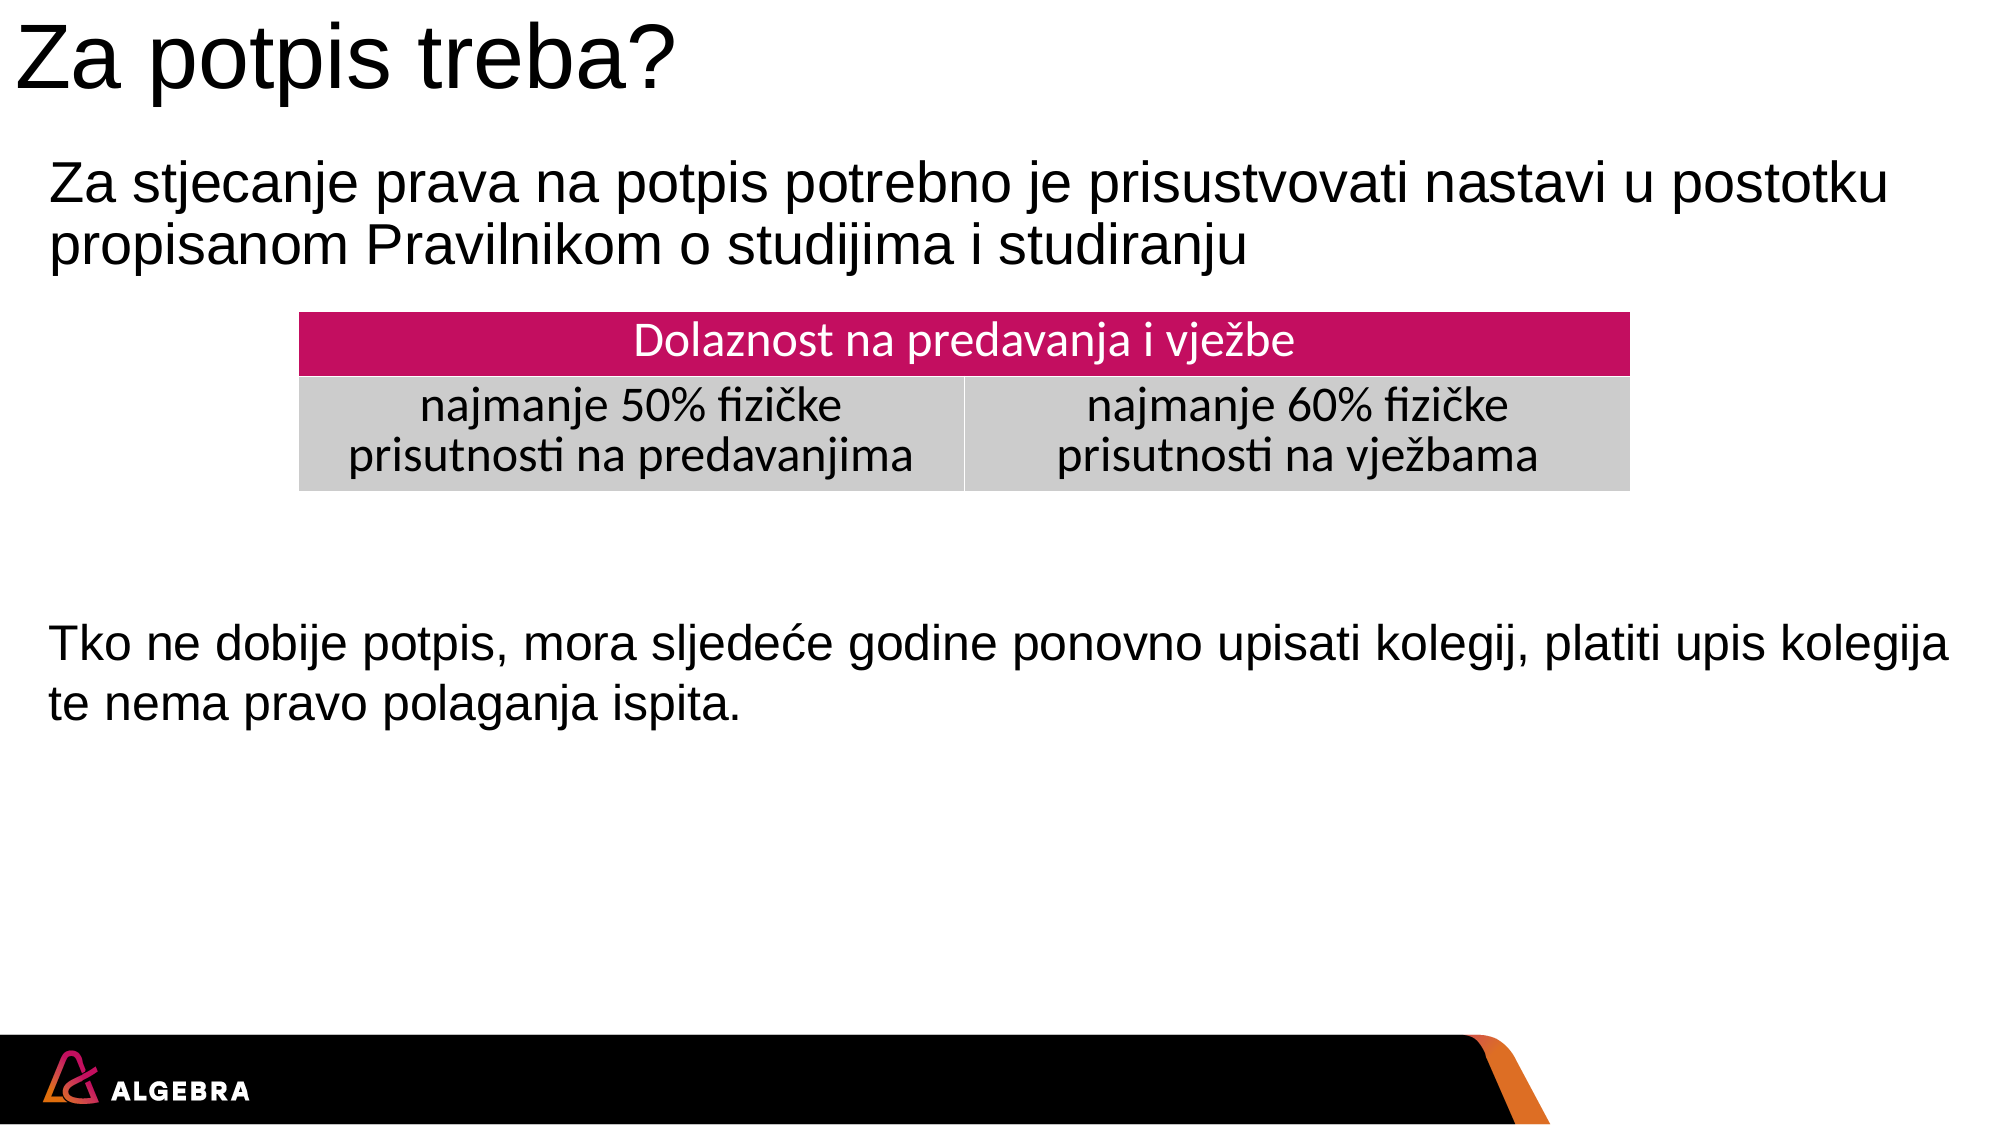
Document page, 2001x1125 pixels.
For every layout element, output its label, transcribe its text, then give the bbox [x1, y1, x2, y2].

title Za potpis treba? [0, 0, 1725, 119]
table_header Dolaznost na predavanja i vježbe [299, 312, 1630, 376]
text_box Tko ne dobije potpis, mora sljedeće godine ponovno upisati kolegij, platiti upis kolegija te nema pravo polaganja ispita. [34, 603, 1979, 739]
list Za stjecanje prava na potpis potrebno je prisustvovati nastavi u postotku propisanom Pravilnikom o studijima i studiranju [34, 145, 1937, 285]
picture [0, 1034, 1733, 1125]
table_cell najmanje 50% fizičke prisutnosti na predavanjima [299, 377, 964, 491]
table_cell najmanje 60% fizičke prisutnosti na vježbama [965, 377, 1630, 491]
